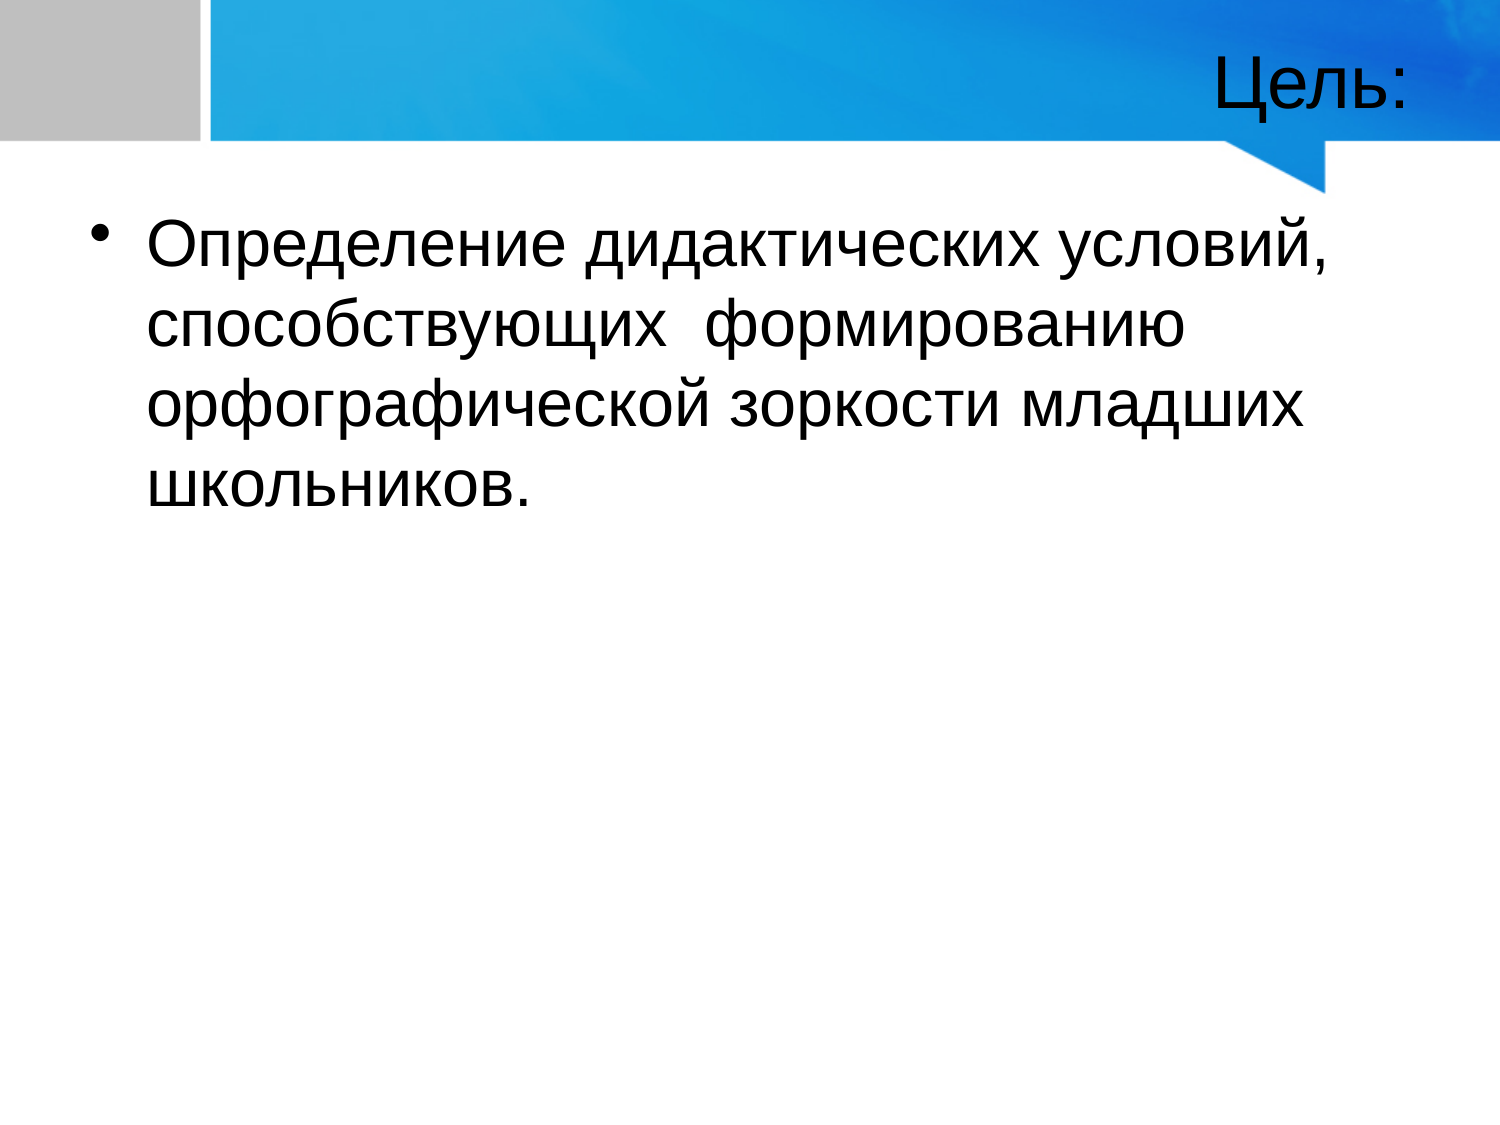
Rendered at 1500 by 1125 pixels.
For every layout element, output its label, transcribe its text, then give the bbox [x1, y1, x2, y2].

title Цель: [74, 30, 1426, 127]
picture [0, 0, 1500, 1125]
list Определение дидактических условий, способствующих формированию орфографической зоркости младших школьников. [74, 192, 1426, 1006]
